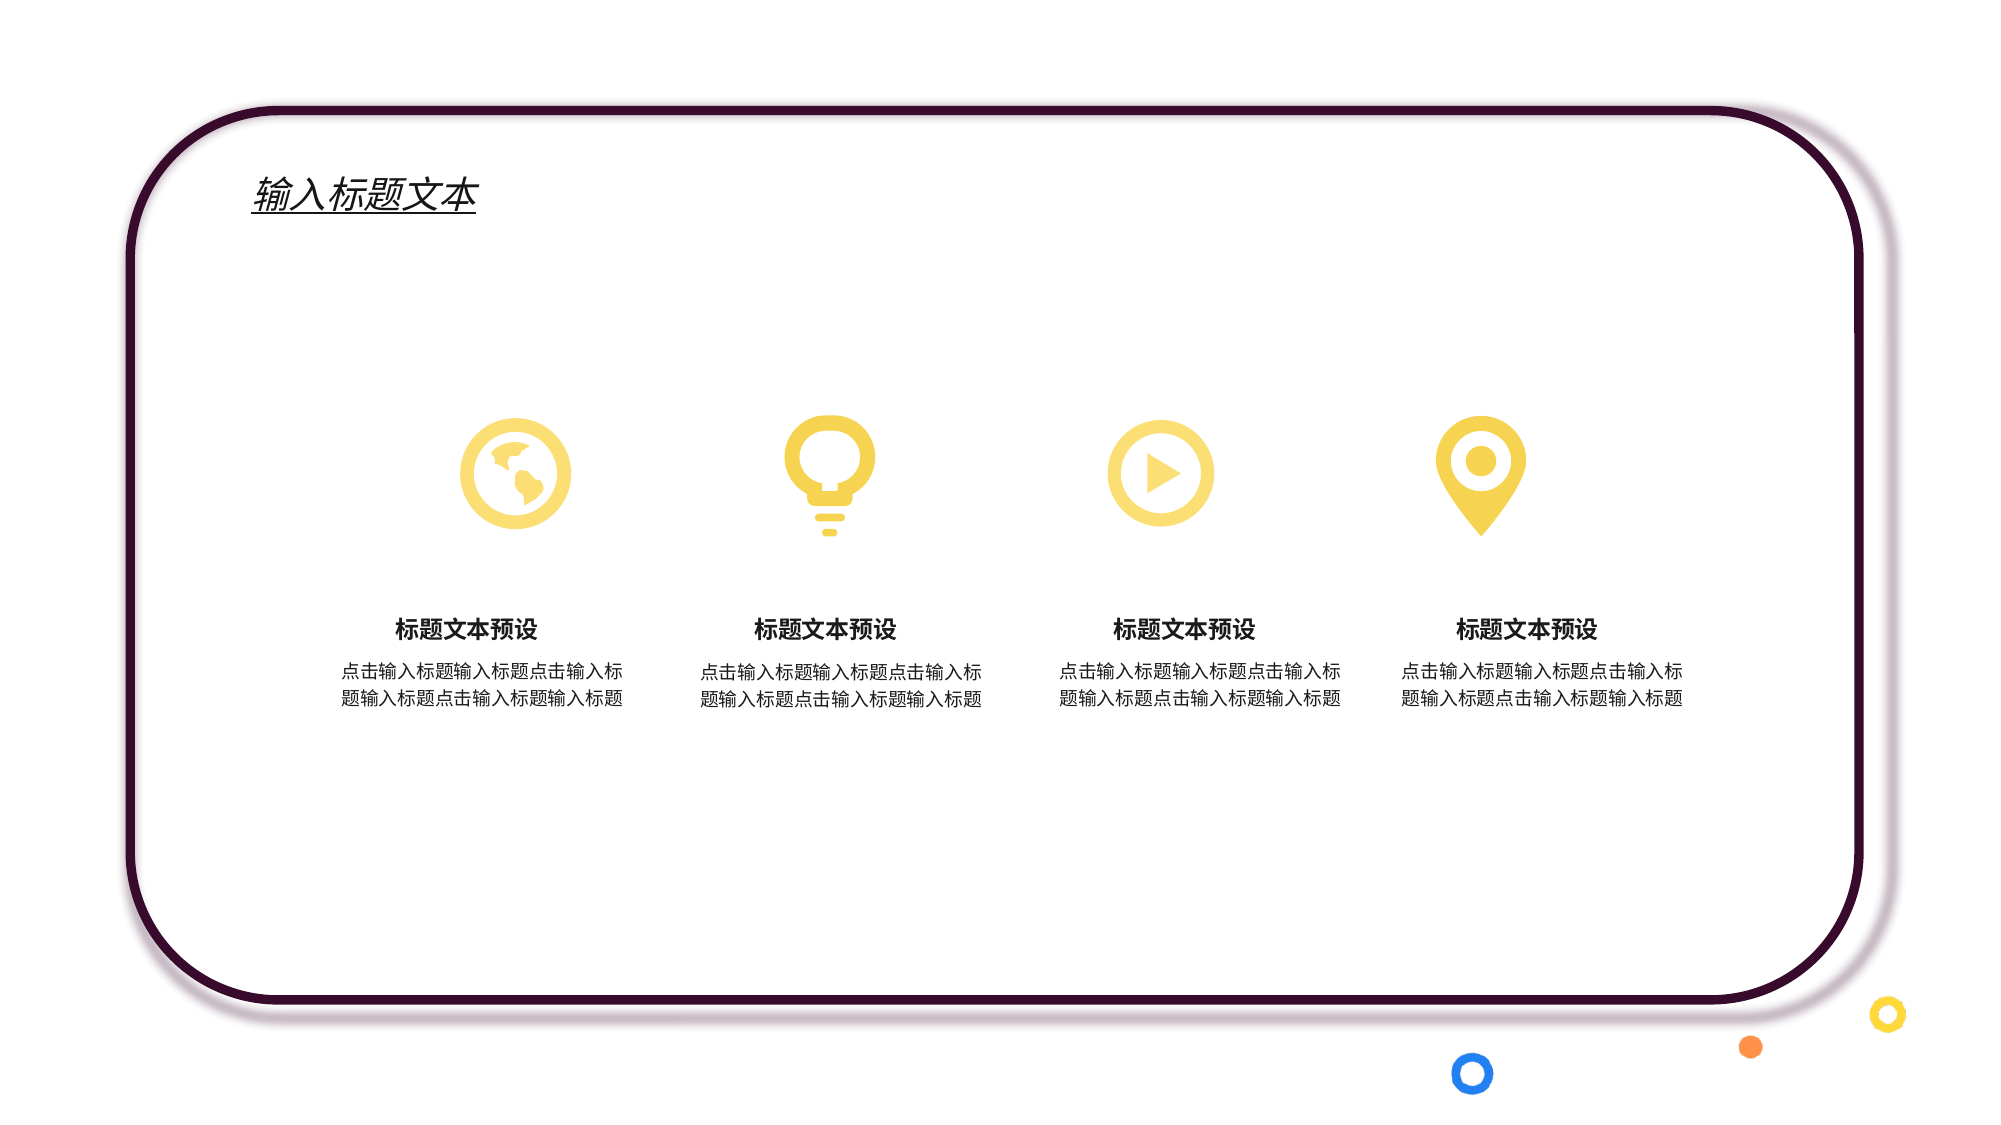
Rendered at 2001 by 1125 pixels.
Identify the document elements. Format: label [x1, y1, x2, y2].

text_box [130, 110, 2000, 1125]
